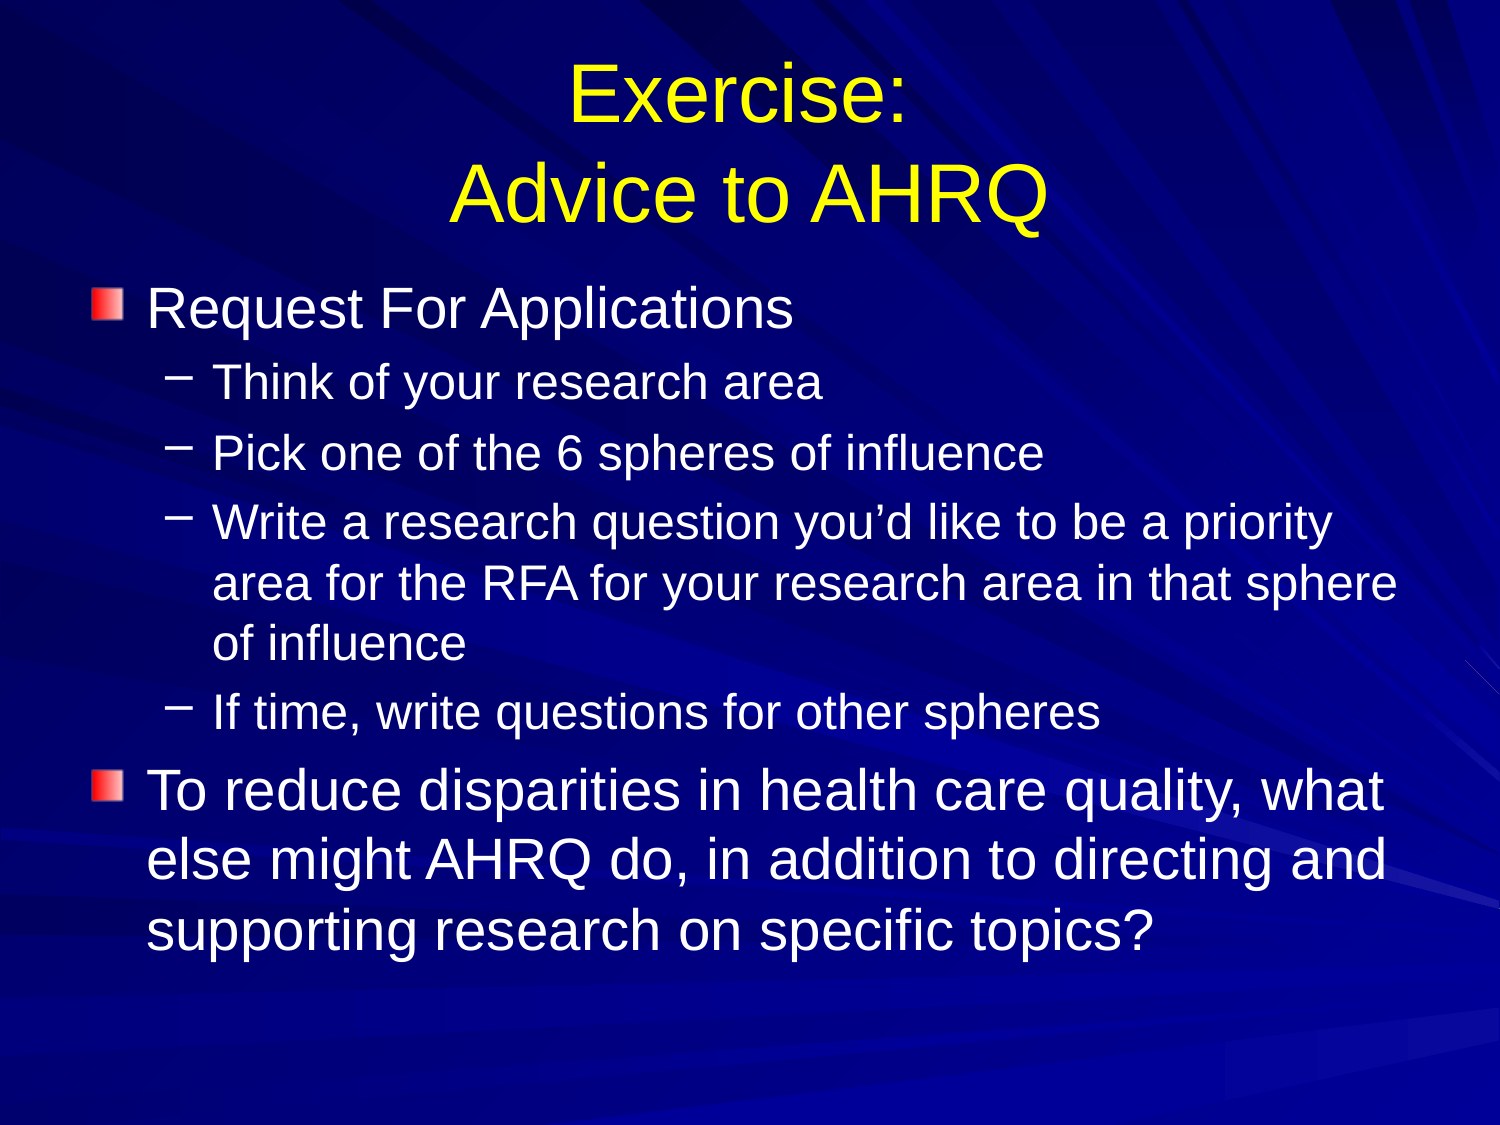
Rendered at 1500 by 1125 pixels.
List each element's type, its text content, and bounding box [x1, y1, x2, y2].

list Request For Applications Think of your research area Pick one of the 6 spheres of influence Write a research question you’d like to be a priority area for the RFA for your research area in that sphere of influence If time, write questions for other spheres To reduce disparities in health care quality, what else might AHRQ do, in addition to directing and supporting research on specific topics? [74, 262, 1426, 1006]
picture [90, 286, 127, 324]
picture [90, 768, 127, 805]
title Exercise: Advice to AHRQ [74, 45, 1426, 234]
